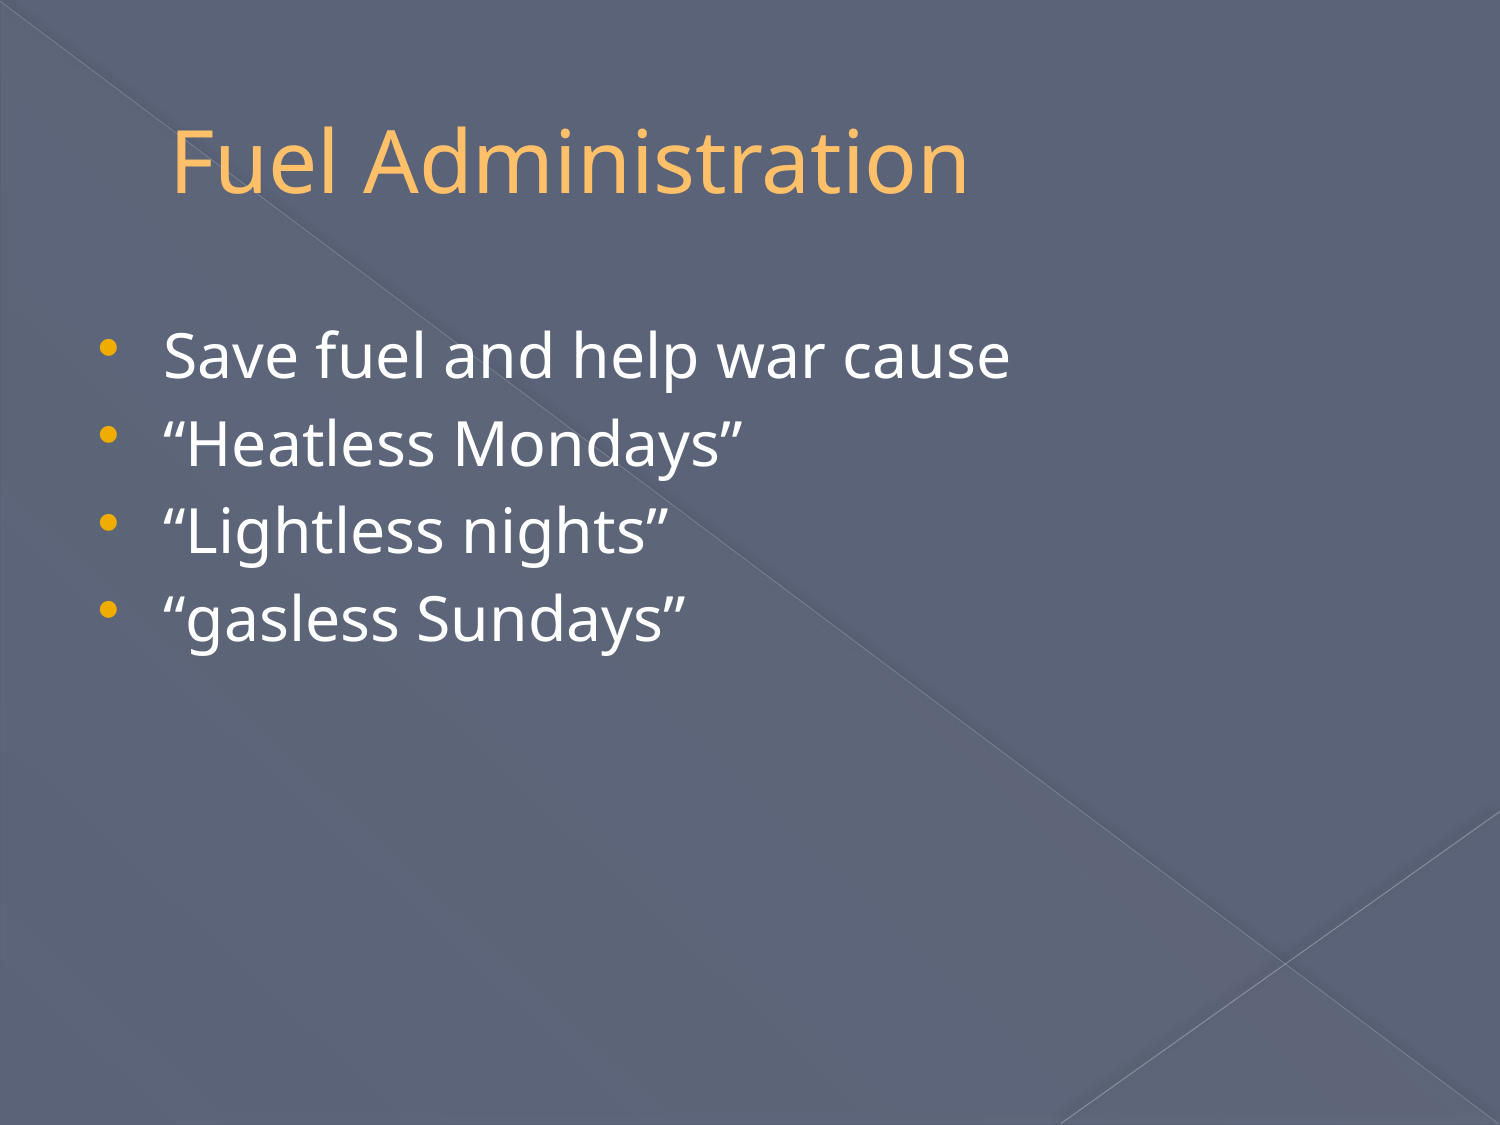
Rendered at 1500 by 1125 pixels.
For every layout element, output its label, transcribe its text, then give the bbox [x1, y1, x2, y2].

list Save fuel and help war cause “Heatless Mondays” “Lightless nights” “gasless Sundays” [75, 308, 1425, 1059]
title Fuel Administration [75, 43, 1425, 274]
